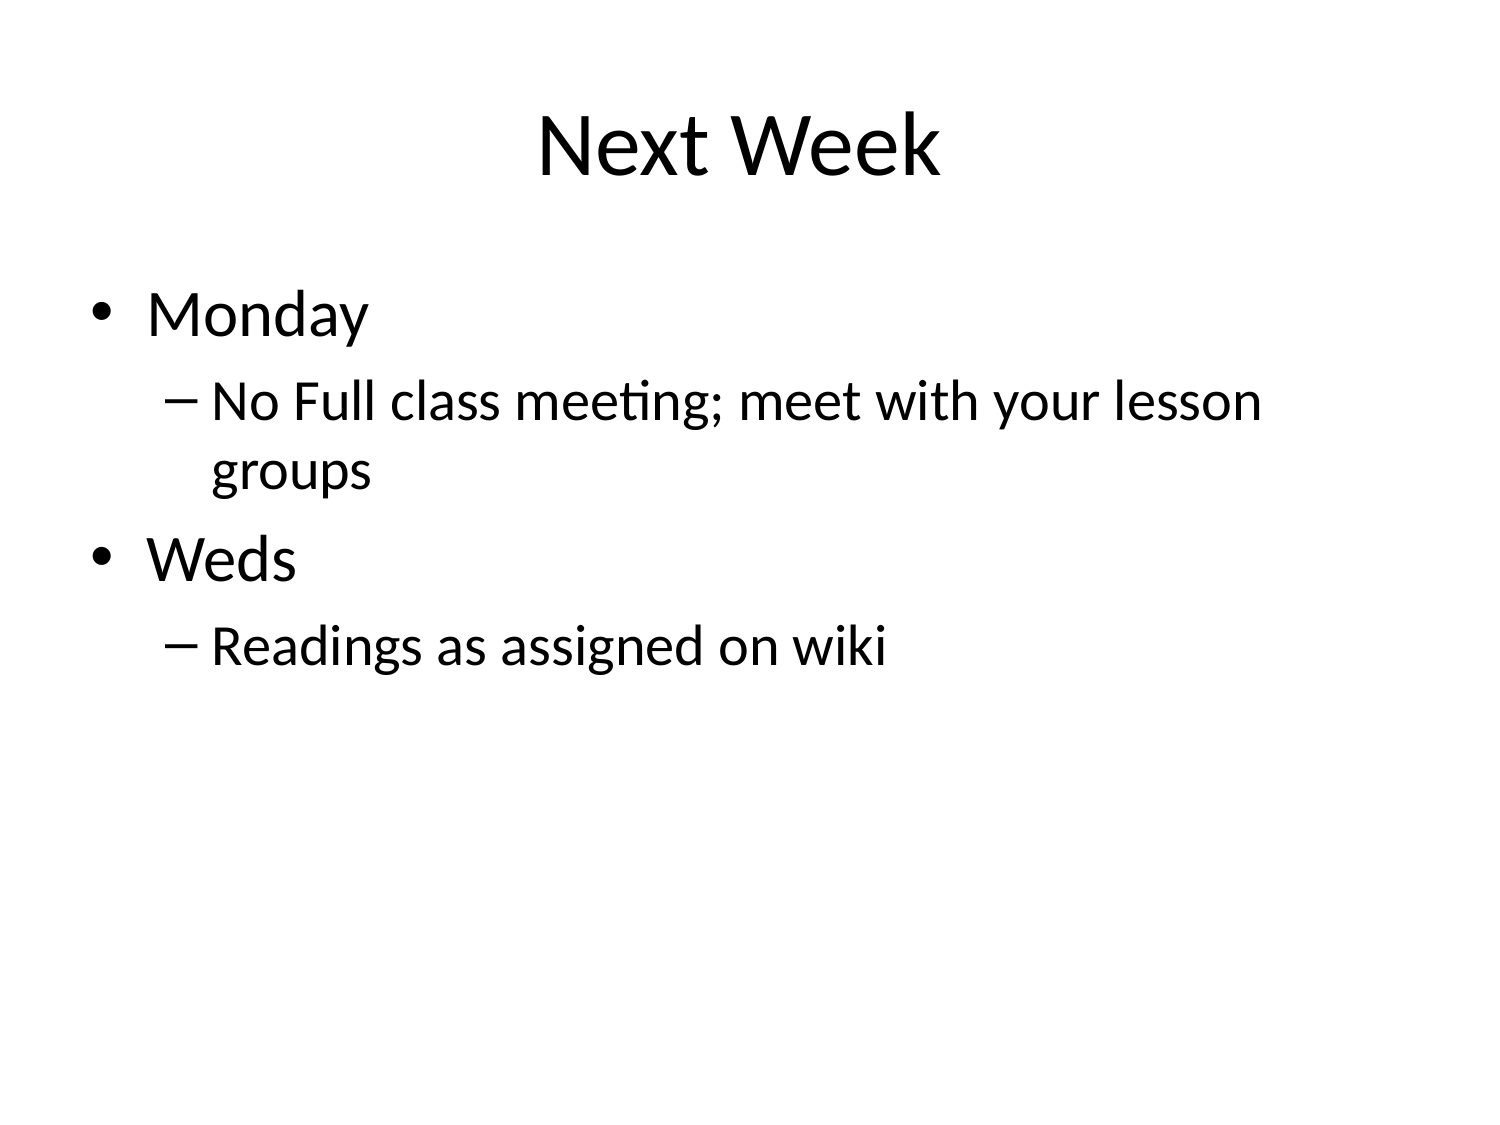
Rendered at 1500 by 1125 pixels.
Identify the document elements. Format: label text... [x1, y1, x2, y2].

title Next Week [75, 45, 1425, 233]
list Monday No Full class meeting; meet with your lesson groups Weds Readings as assigned on wiki [75, 262, 1425, 1005]
